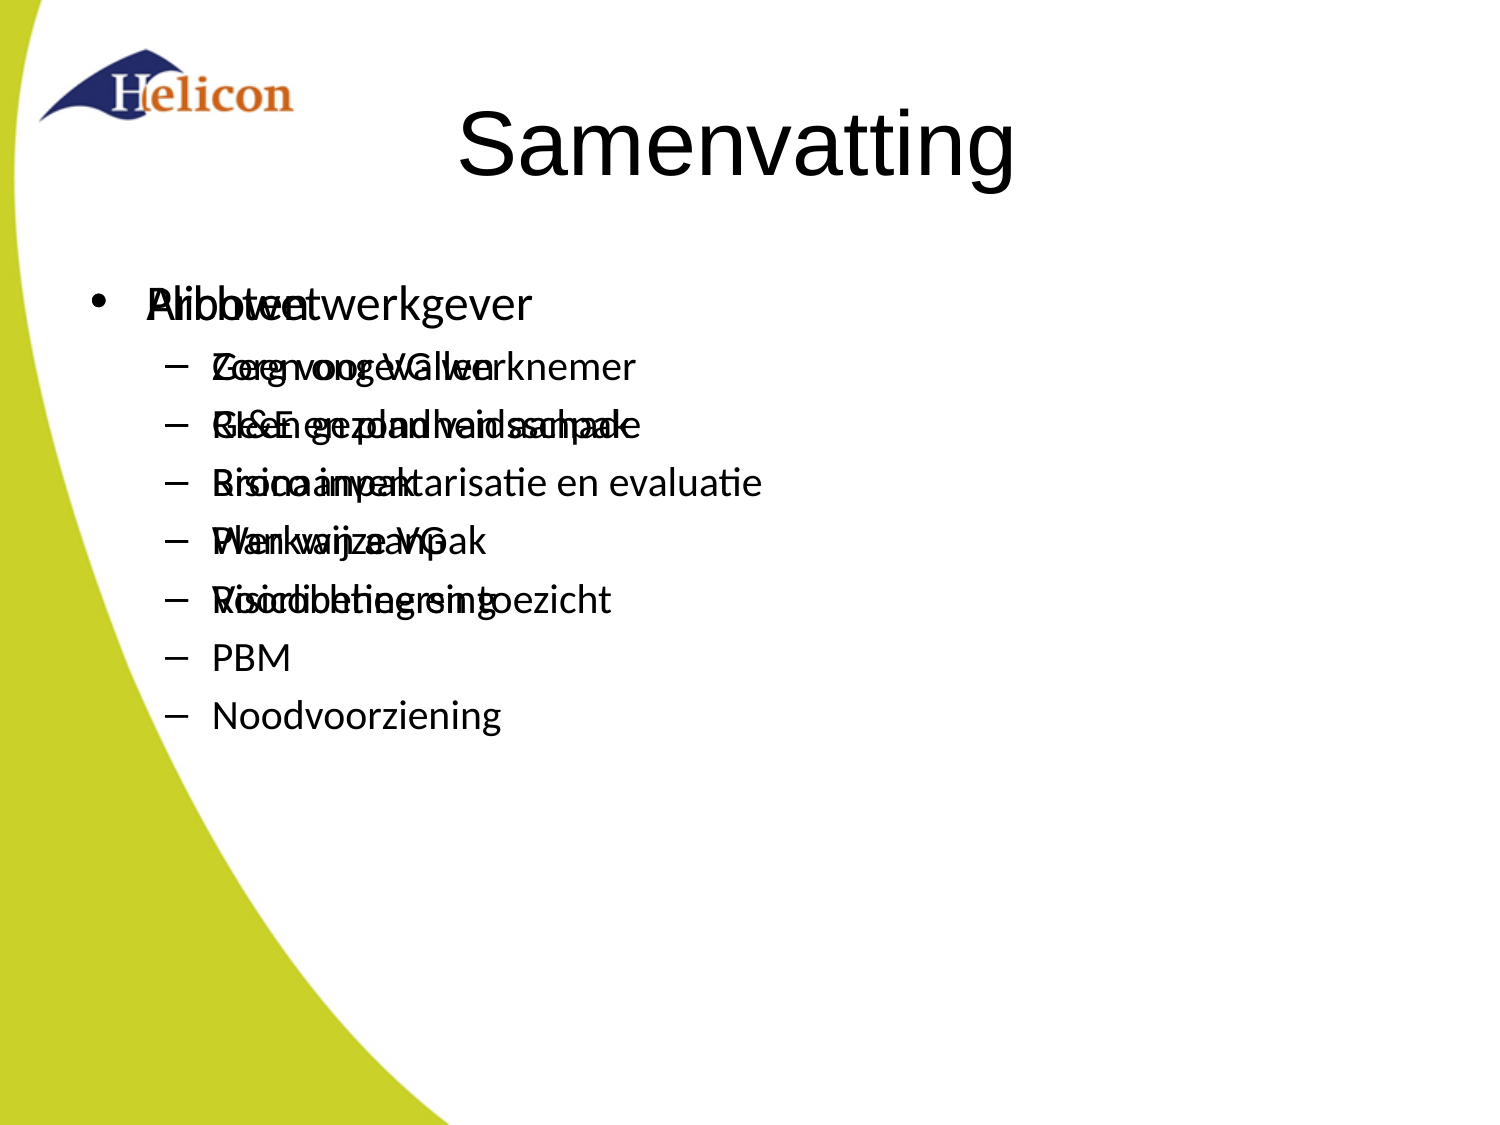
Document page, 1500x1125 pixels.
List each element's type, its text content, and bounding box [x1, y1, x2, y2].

picture [0, 0, 1500, 1125]
list Plichten werkgever Zorg voor VG werknemer RI&E en plan van aanpak Bronaanpak Werkwijze VG Voorlichting en toezicht PBM Noodvoorziening [75, 262, 1425, 1005]
title Samenvatting [75, 45, 1425, 233]
